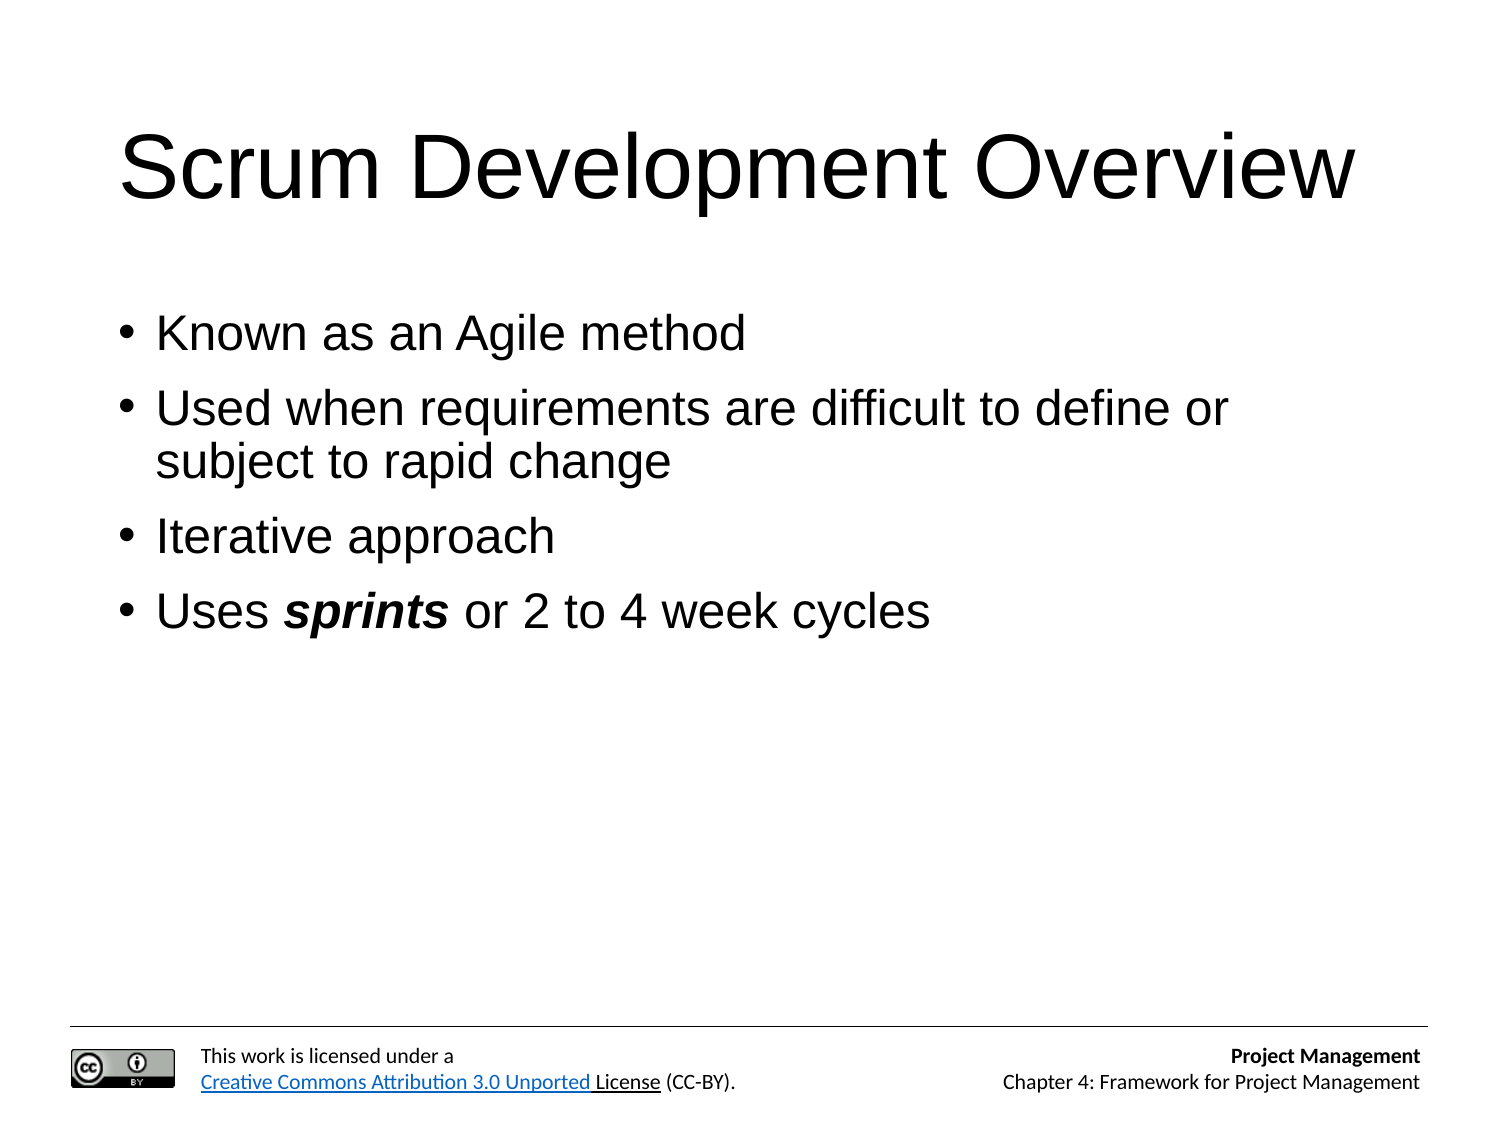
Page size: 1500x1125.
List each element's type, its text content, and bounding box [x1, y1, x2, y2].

picture [71, 1049, 175, 1088]
list Known as an Agile method Used when requirements are difficult to define or subject to rapid change Iterative approach Uses sprints or 2 to 4 week cycles [103, 299, 1397, 1014]
title Scrum Development Overview [103, 59, 1397, 278]
